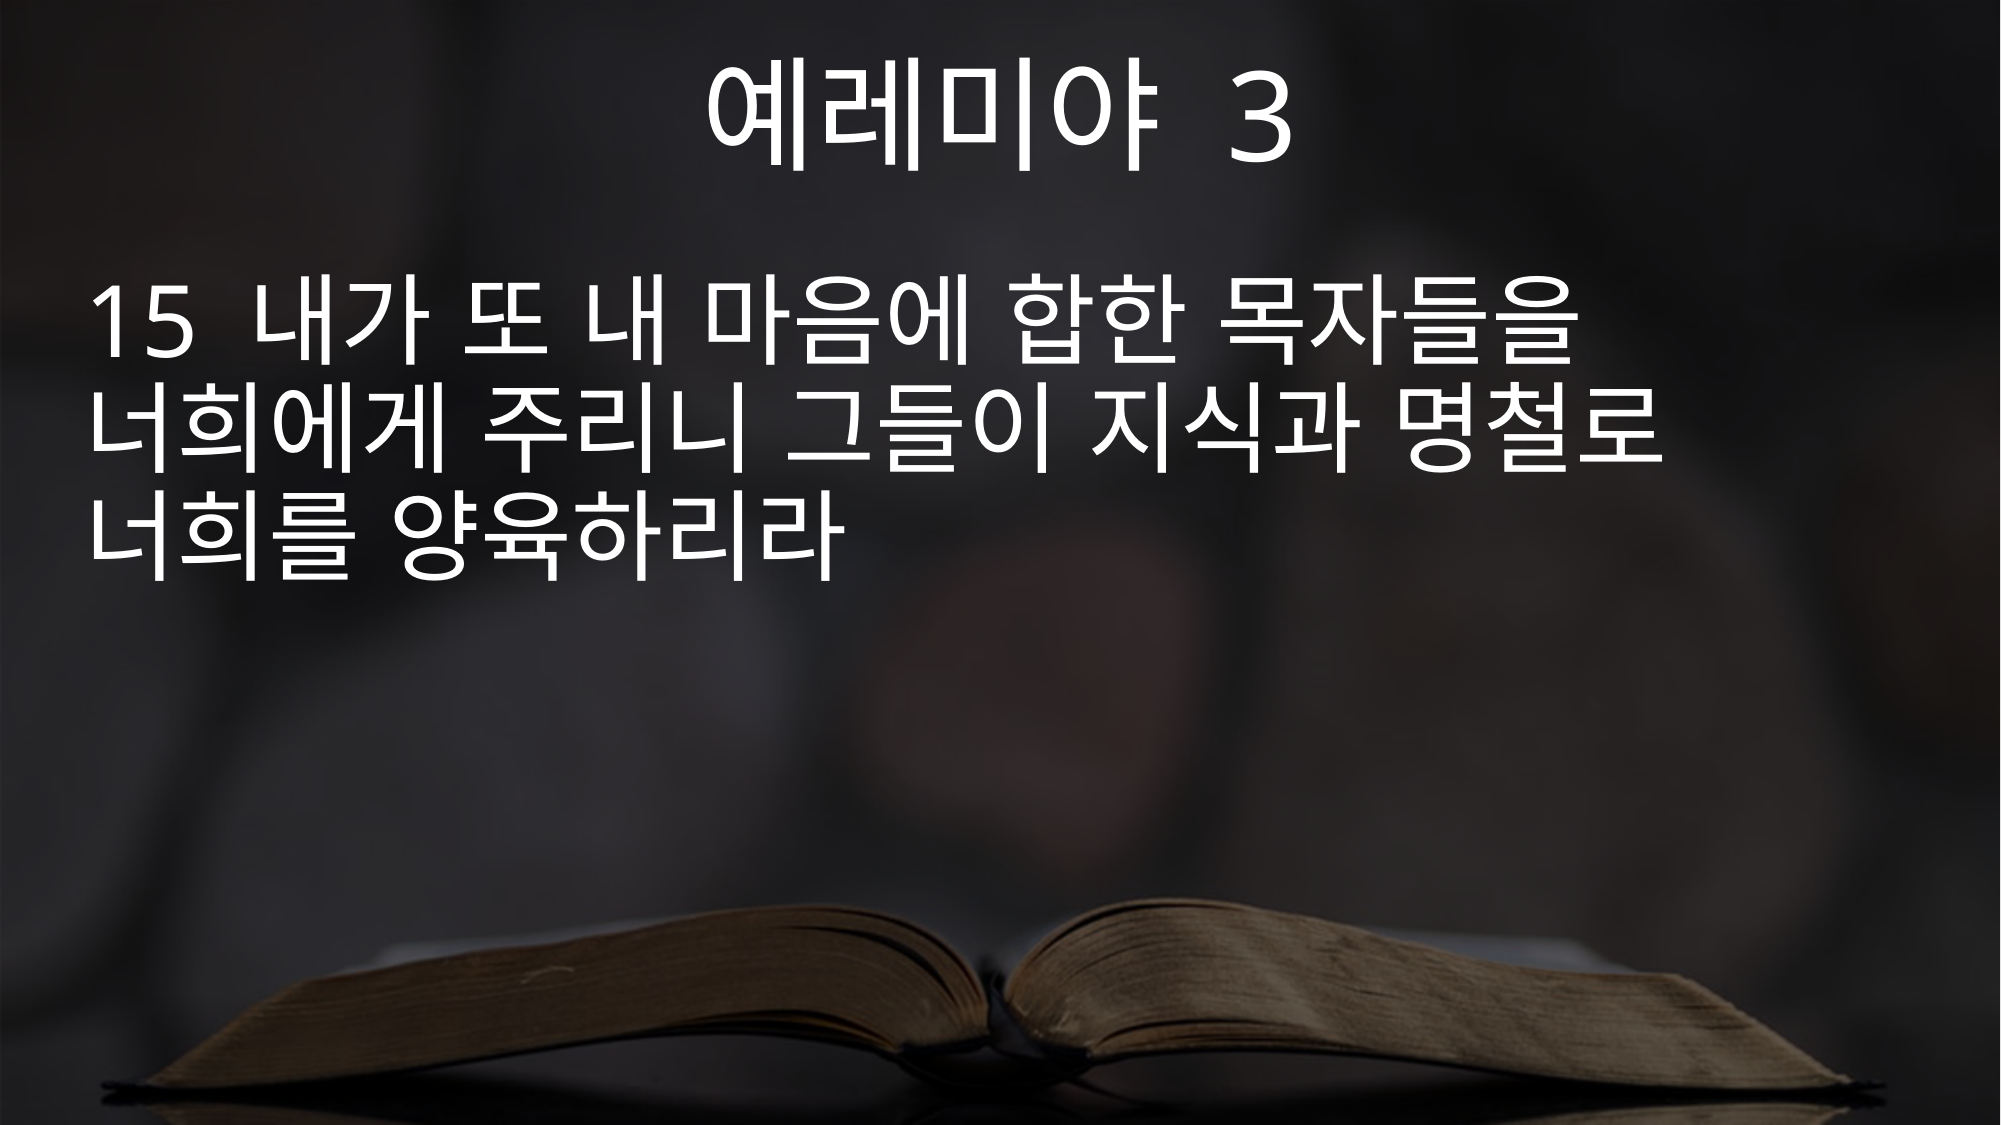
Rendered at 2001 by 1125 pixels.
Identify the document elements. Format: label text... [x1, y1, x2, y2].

list 15 내가 또 내 마음에 합한 목자들을 너희에게 주리니 그들이 지식과 명철로 너희를 양육하리라 [69, 263, 1953, 423]
picture [0, 0, 2001, 1125]
footer 예레미야 3 [0, 32, 2000, 192]
